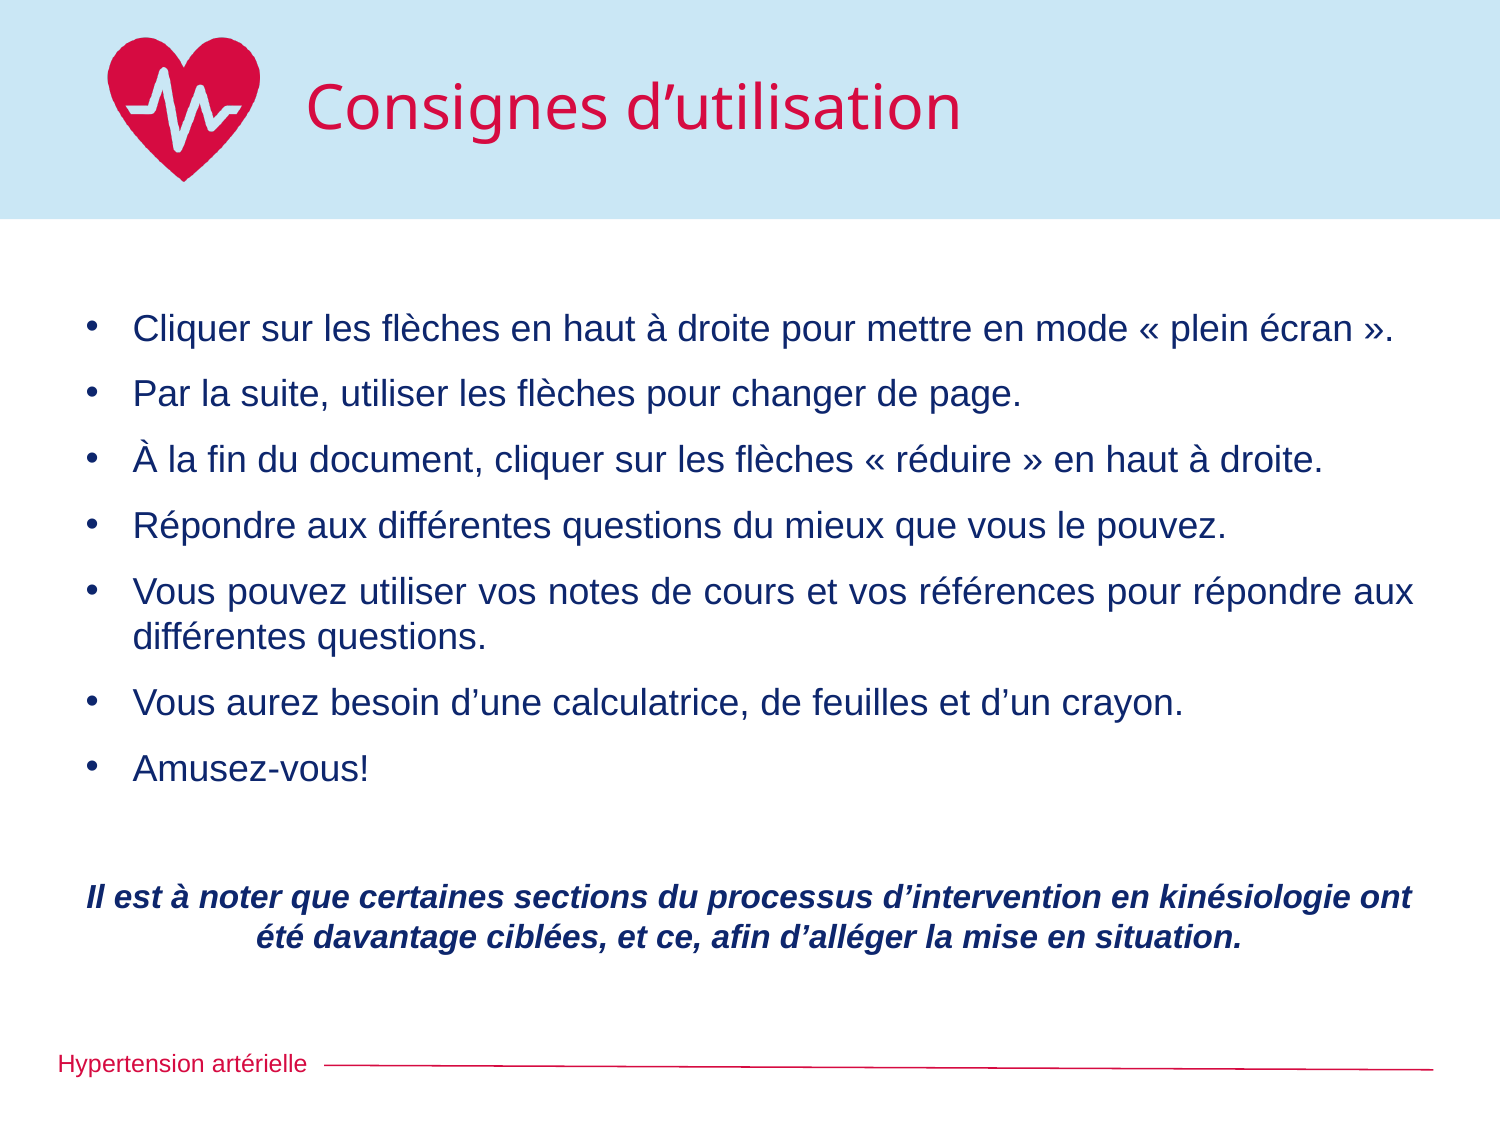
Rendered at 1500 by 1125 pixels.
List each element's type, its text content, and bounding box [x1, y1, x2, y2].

title Consignes d’utilisation [295, 59, 1465, 160]
text_box Cliquer sur les flèches en haut à droite pour mettre en mode « plein écran ». Par la suite, utiliser les flèches pour changer de page. À la fin du document, cliquer sur les flèches « réduire » en haut à droite. Répondre aux différentes questions du mieux que vous le pouvez. Vous pouvez utiliser vos notes de cours et vos références pour répondre aux différentes questions. Vous aurez besoin d’une calculatrice, de feuilles et d’un crayon. Amusez-vous! Il est à noter que certaines sections du processus d’intervention en kinésiologie ont été davantage ciblées, et ce, afin d’alléger la mise en situation. [70, 295, 1430, 963]
text_box Hypertension artérielle [42, 1043, 325, 1080]
picture [76, 2, 291, 217]
